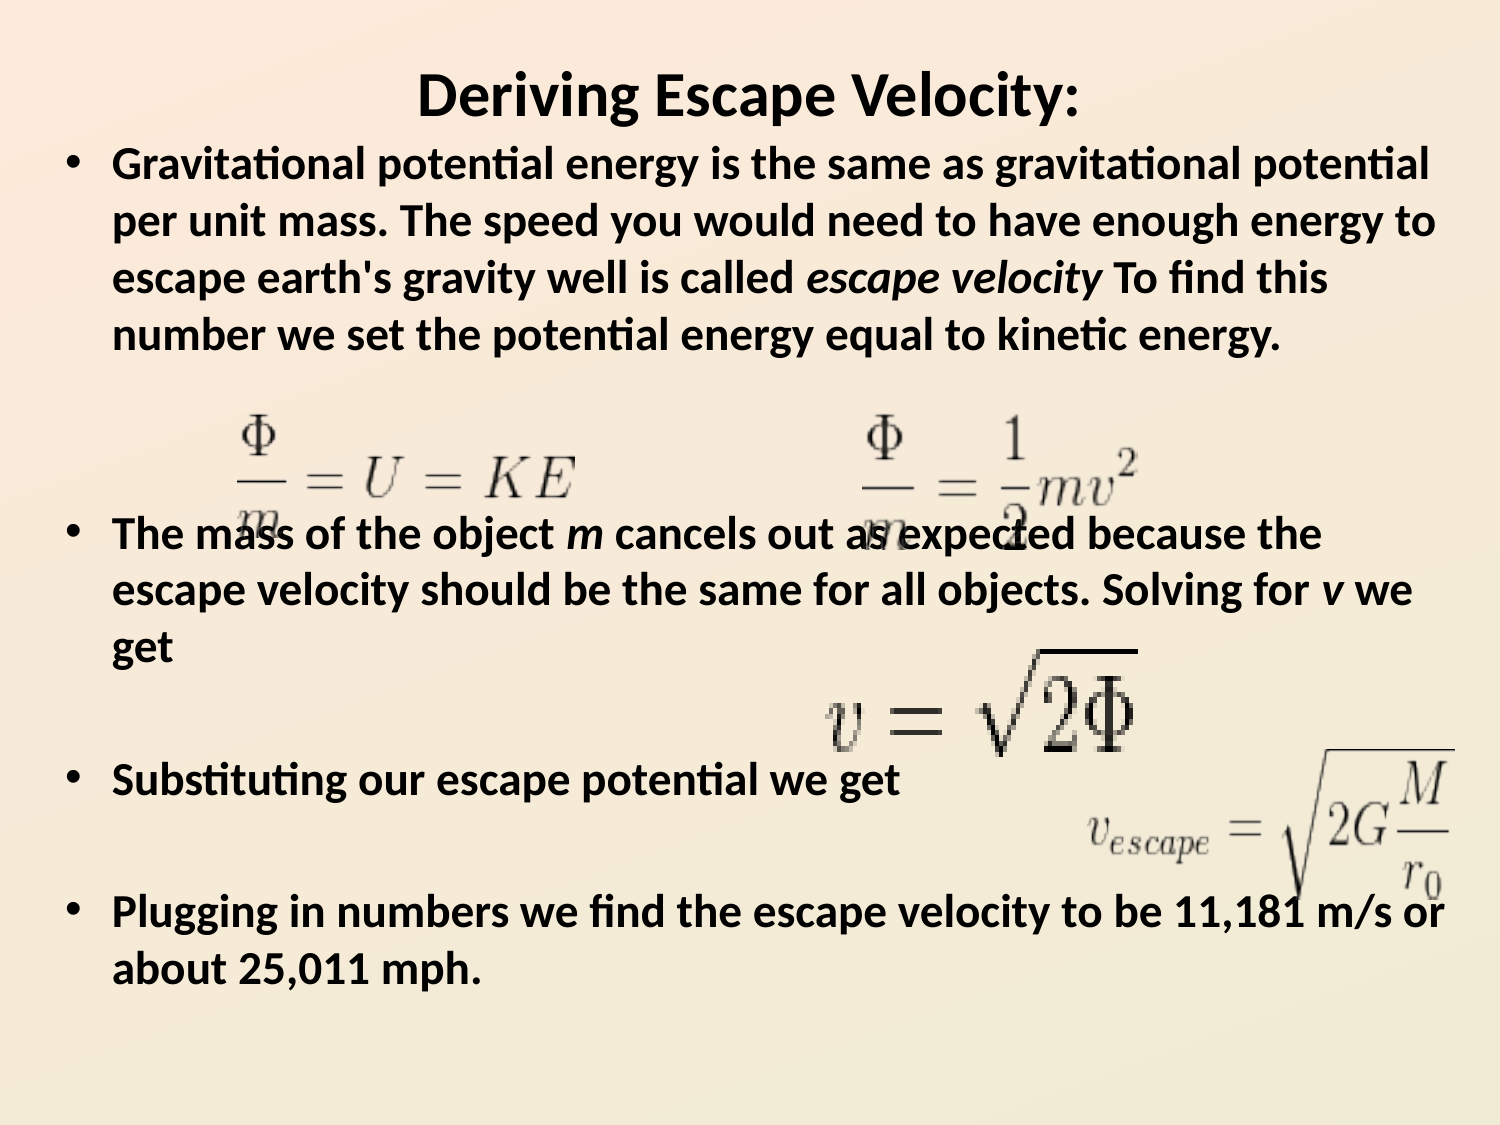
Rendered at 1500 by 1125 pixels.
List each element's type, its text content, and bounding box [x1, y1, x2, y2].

list Gravitational potential energy is the same as gravitational potential per unit mass. The speed you would need to have enough energy to escape earth's gravity well is called escape velocity To find this number we set the potential energy equal to kinetic energy. The mass of the object m cancels out as expected because the escape velocity should be the same for all objects. Solving for v we get Substituting our escape potential we get Plugging in numbers we find the escape velocity to be 11,181 m/s or about 25,011 mph. [50, 125, 1463, 1063]
picture [862, 412, 1138, 551]
picture [824, 649, 1455, 901]
title Deriving Escape Velocity: [75, 45, 1425, 125]
picture [237, 412, 576, 538]
